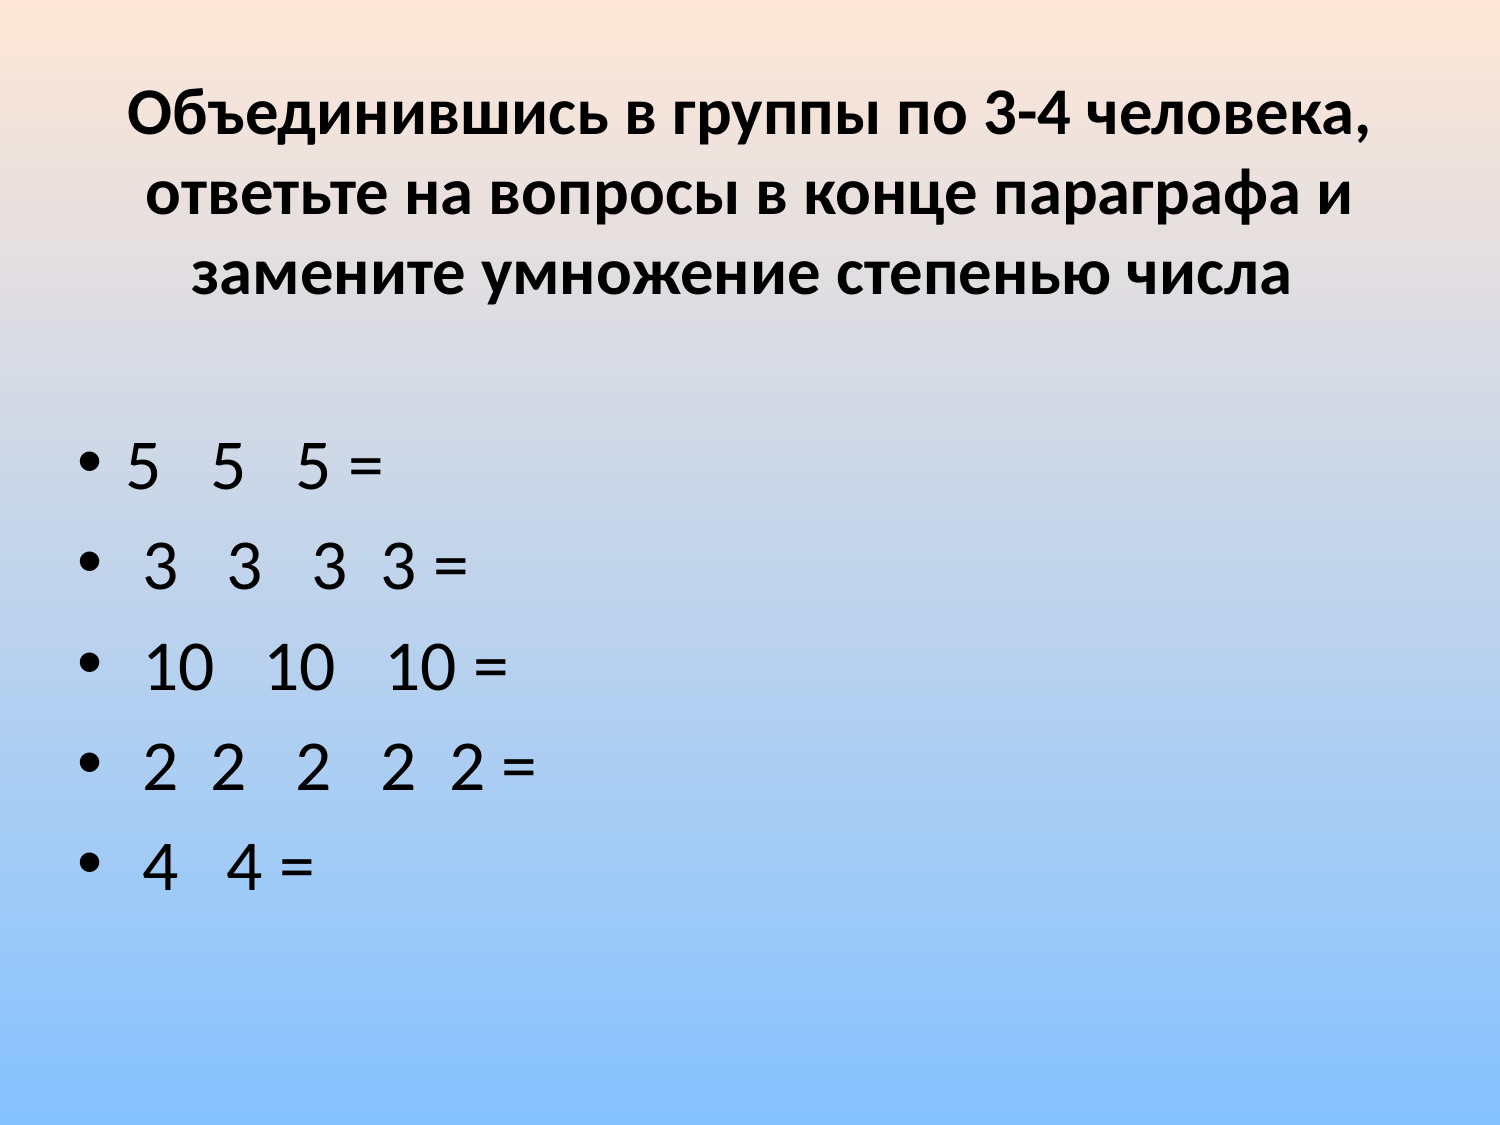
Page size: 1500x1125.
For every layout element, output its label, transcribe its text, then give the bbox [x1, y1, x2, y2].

title Объединившись в группы по 3-4 человека, ответьте на вопросы в конце параграфа и замените умножение степенью числа [75, 45, 1425, 411]
list 5 5 5 = 3 3 3 3 = 10 10 10 = 2 2 2 2 2 = 4 4 = [62, 410, 1413, 930]
